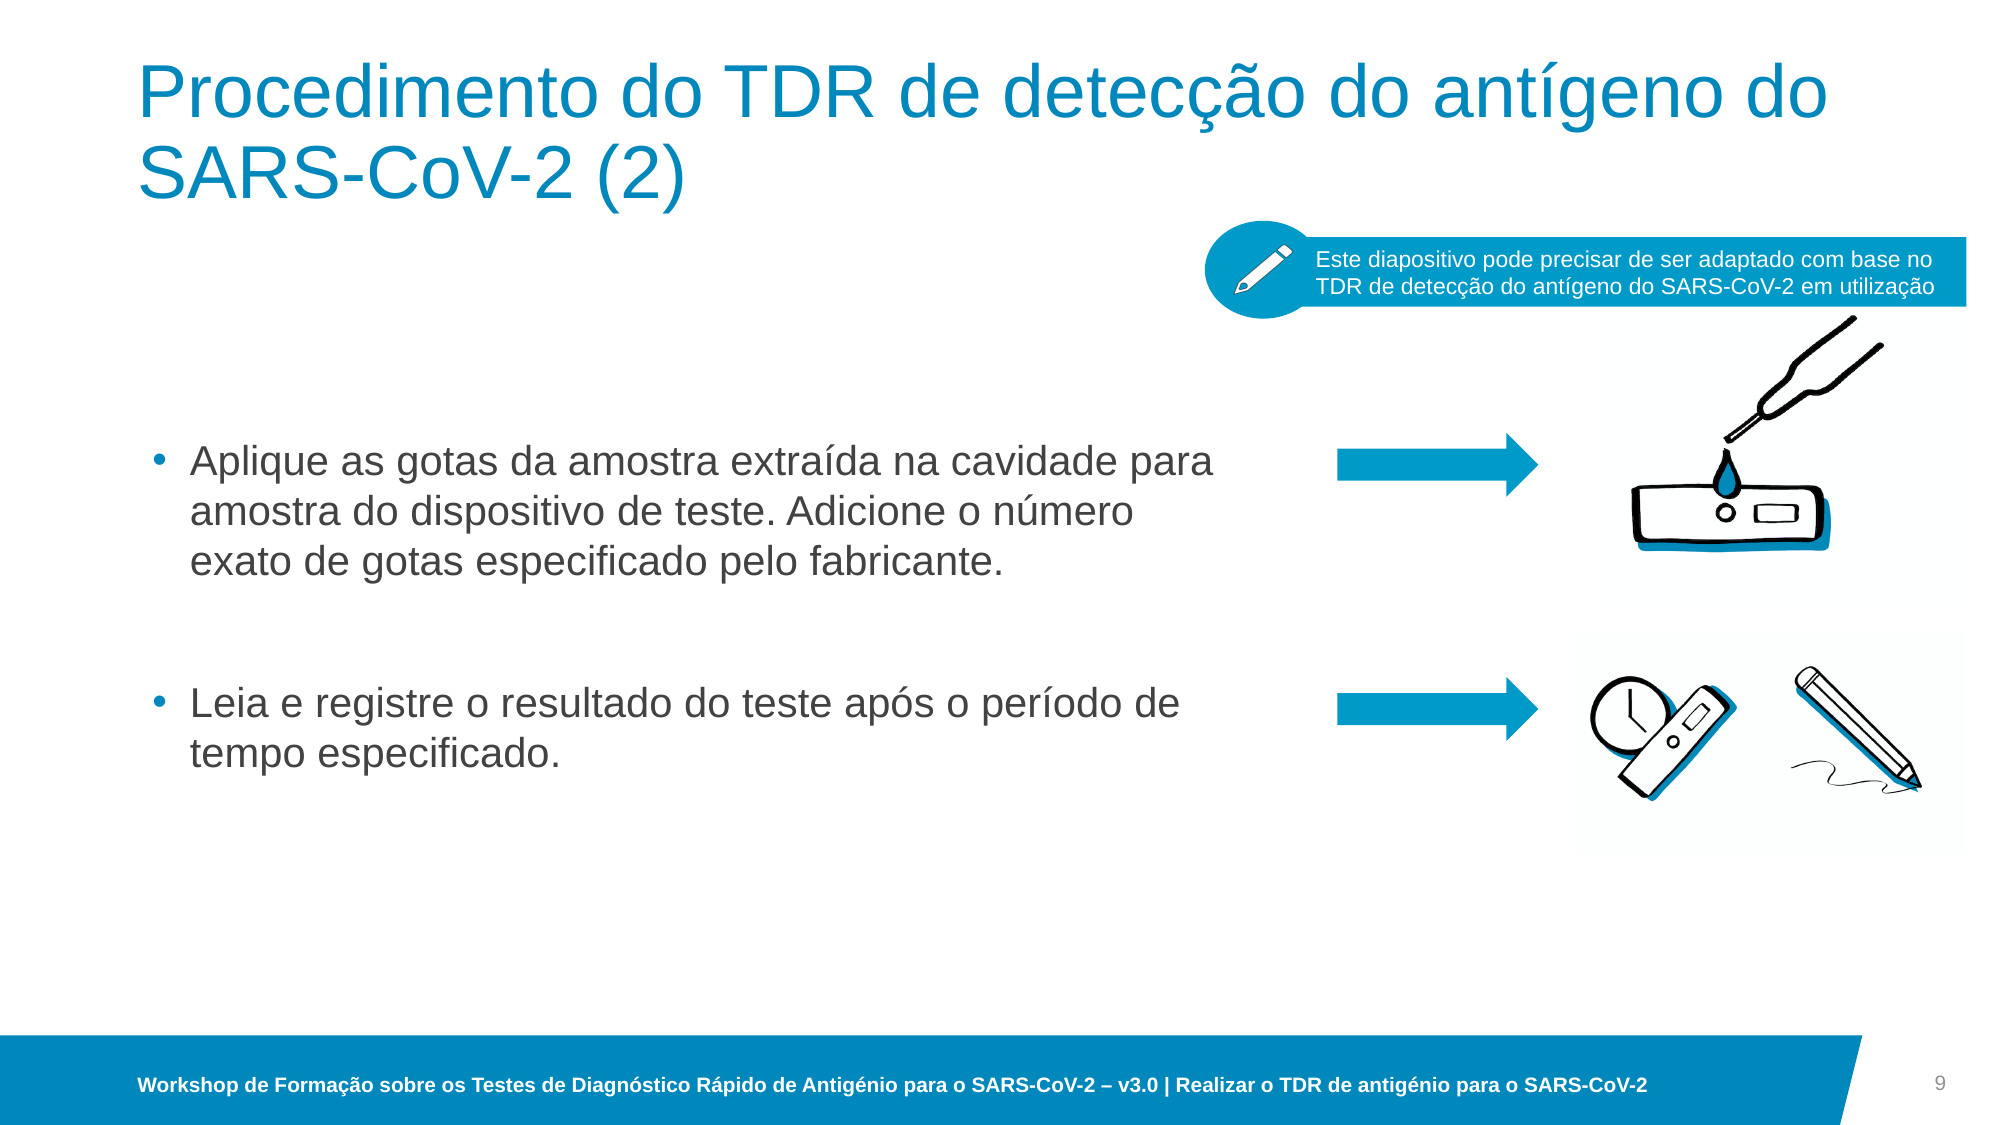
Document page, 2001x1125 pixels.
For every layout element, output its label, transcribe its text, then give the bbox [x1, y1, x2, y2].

title Procedimento do TDR de detecção do antígeno do SARS-CoV-2 (2) [137, 59, 1863, 215]
slide_number 9 [1862, 1035, 1947, 1125]
text_box [1337, 432, 1539, 497]
footer Workshop de Formação sobre os Testes de Diagnóstico Rápido de Antigénio para o SARS-CoV-2 – v3.0 | Realizar o TDR de antigénio para o SARS-CoV-2 [137, 1042, 1813, 1125]
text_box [1204, 220, 1967, 319]
picture [1596, 319, 1967, 610]
text_box [1337, 677, 1539, 742]
list Aplique as gotas da amostra extraída na cavidade para amostra do dispositivo de teste. Adicione o número exato de gotas especificado pelo fabricante. Leia e registre o resultado do teste após o período de tempo especificado. [137, 284, 1245, 1014]
picture [1574, 628, 1967, 854]
